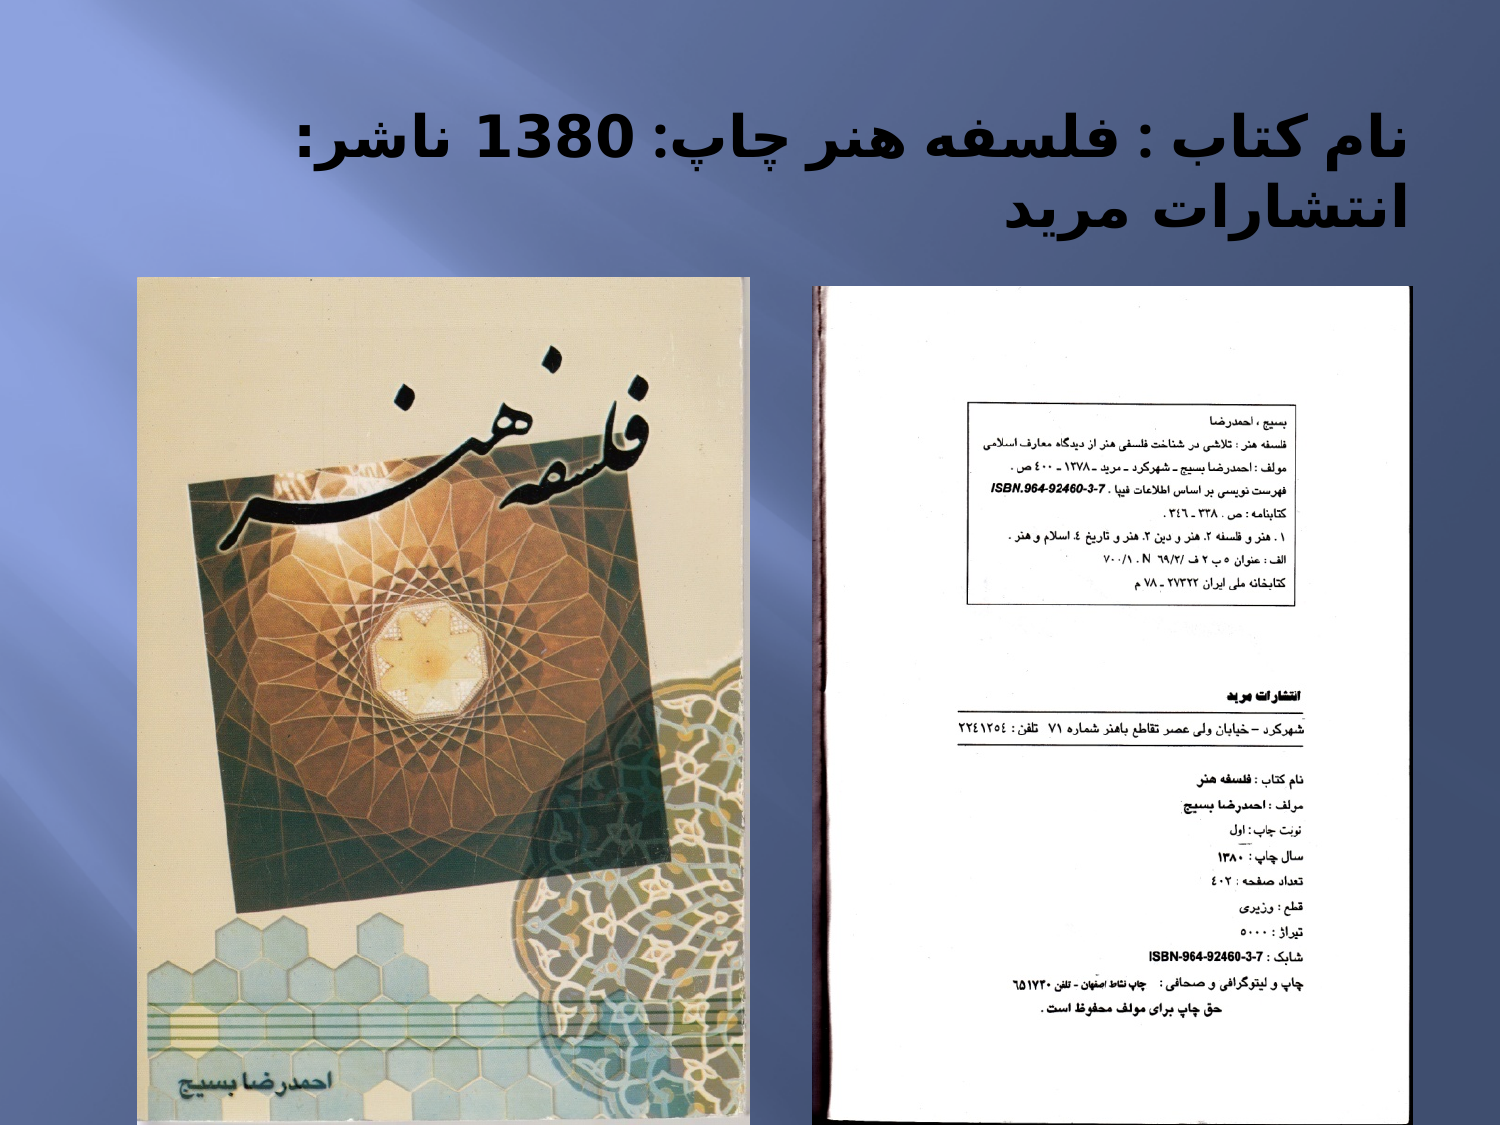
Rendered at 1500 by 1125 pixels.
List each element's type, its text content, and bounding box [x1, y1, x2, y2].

picture [812, 286, 1413, 1125]
title نام کتاب : فلسفه هنر چاپ: 1380 ناشر: انتشارات مرید [50, 75, 1425, 263]
picture [137, 277, 751, 1125]
